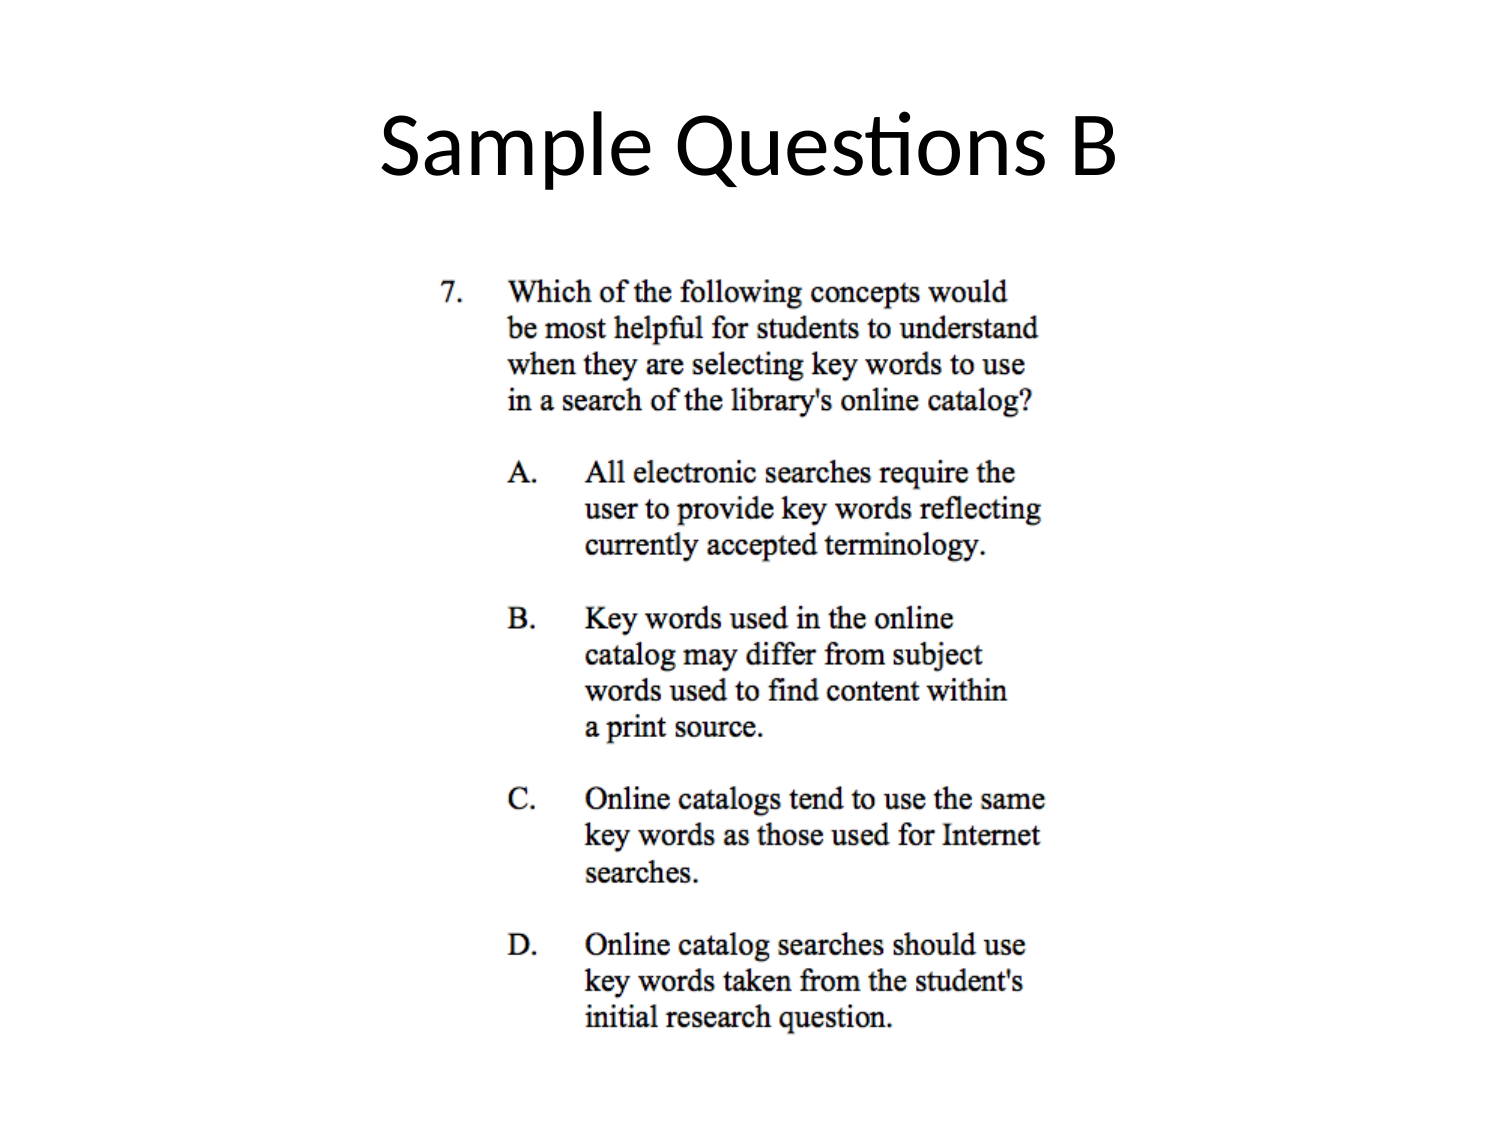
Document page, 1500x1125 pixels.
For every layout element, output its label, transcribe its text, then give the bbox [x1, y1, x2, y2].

title Sample Questions B [75, 45, 1425, 233]
picture [376, 206, 1137, 1101]
